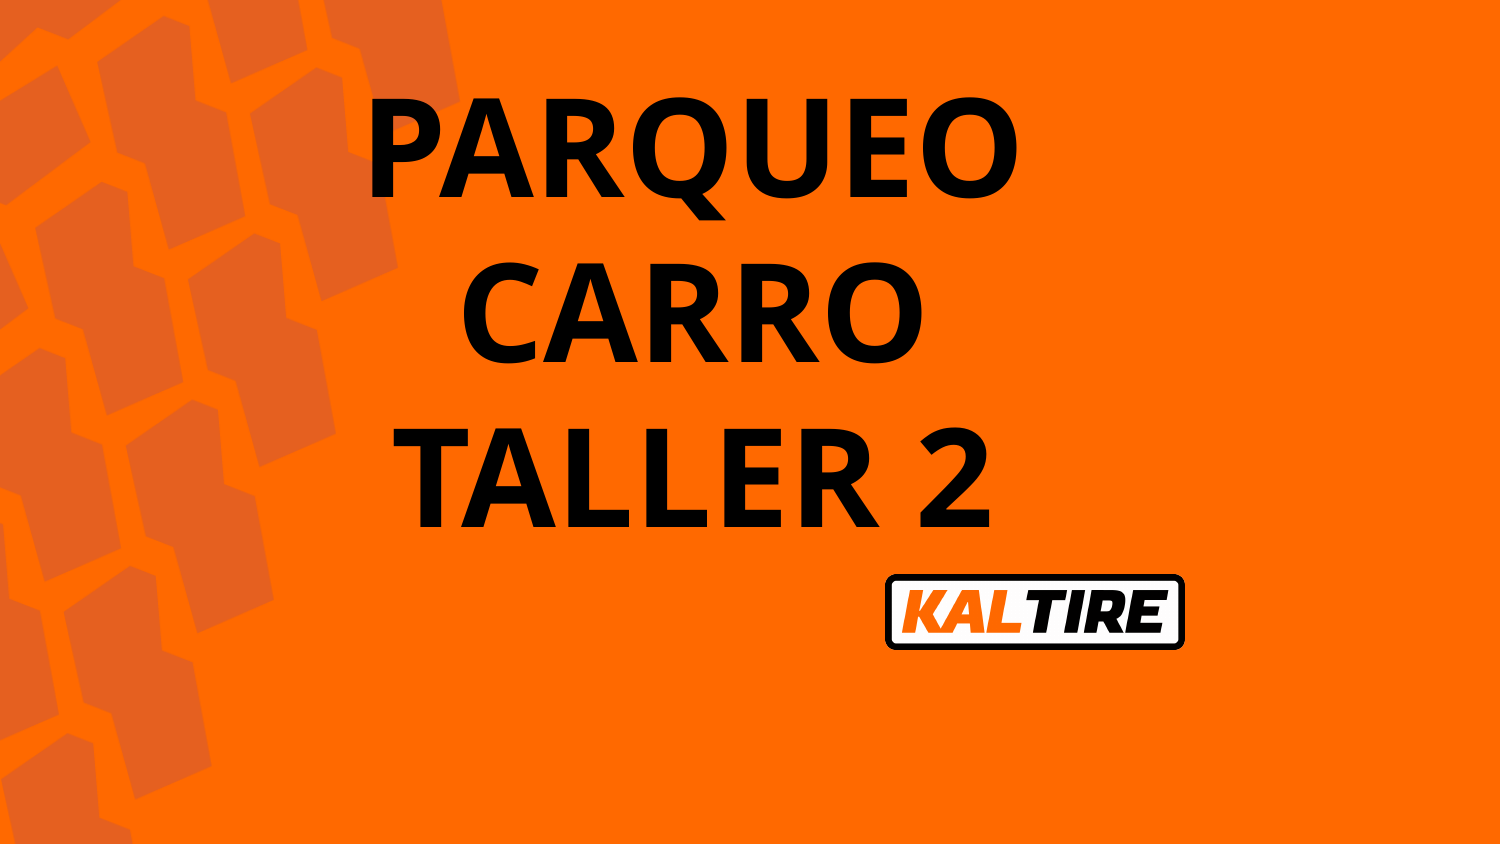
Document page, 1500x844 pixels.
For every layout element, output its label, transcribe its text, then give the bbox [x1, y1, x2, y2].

picture [0, 0, 1500, 844]
text_box PARQUEO CARRO TALLER 2 [181, 52, 1206, 563]
